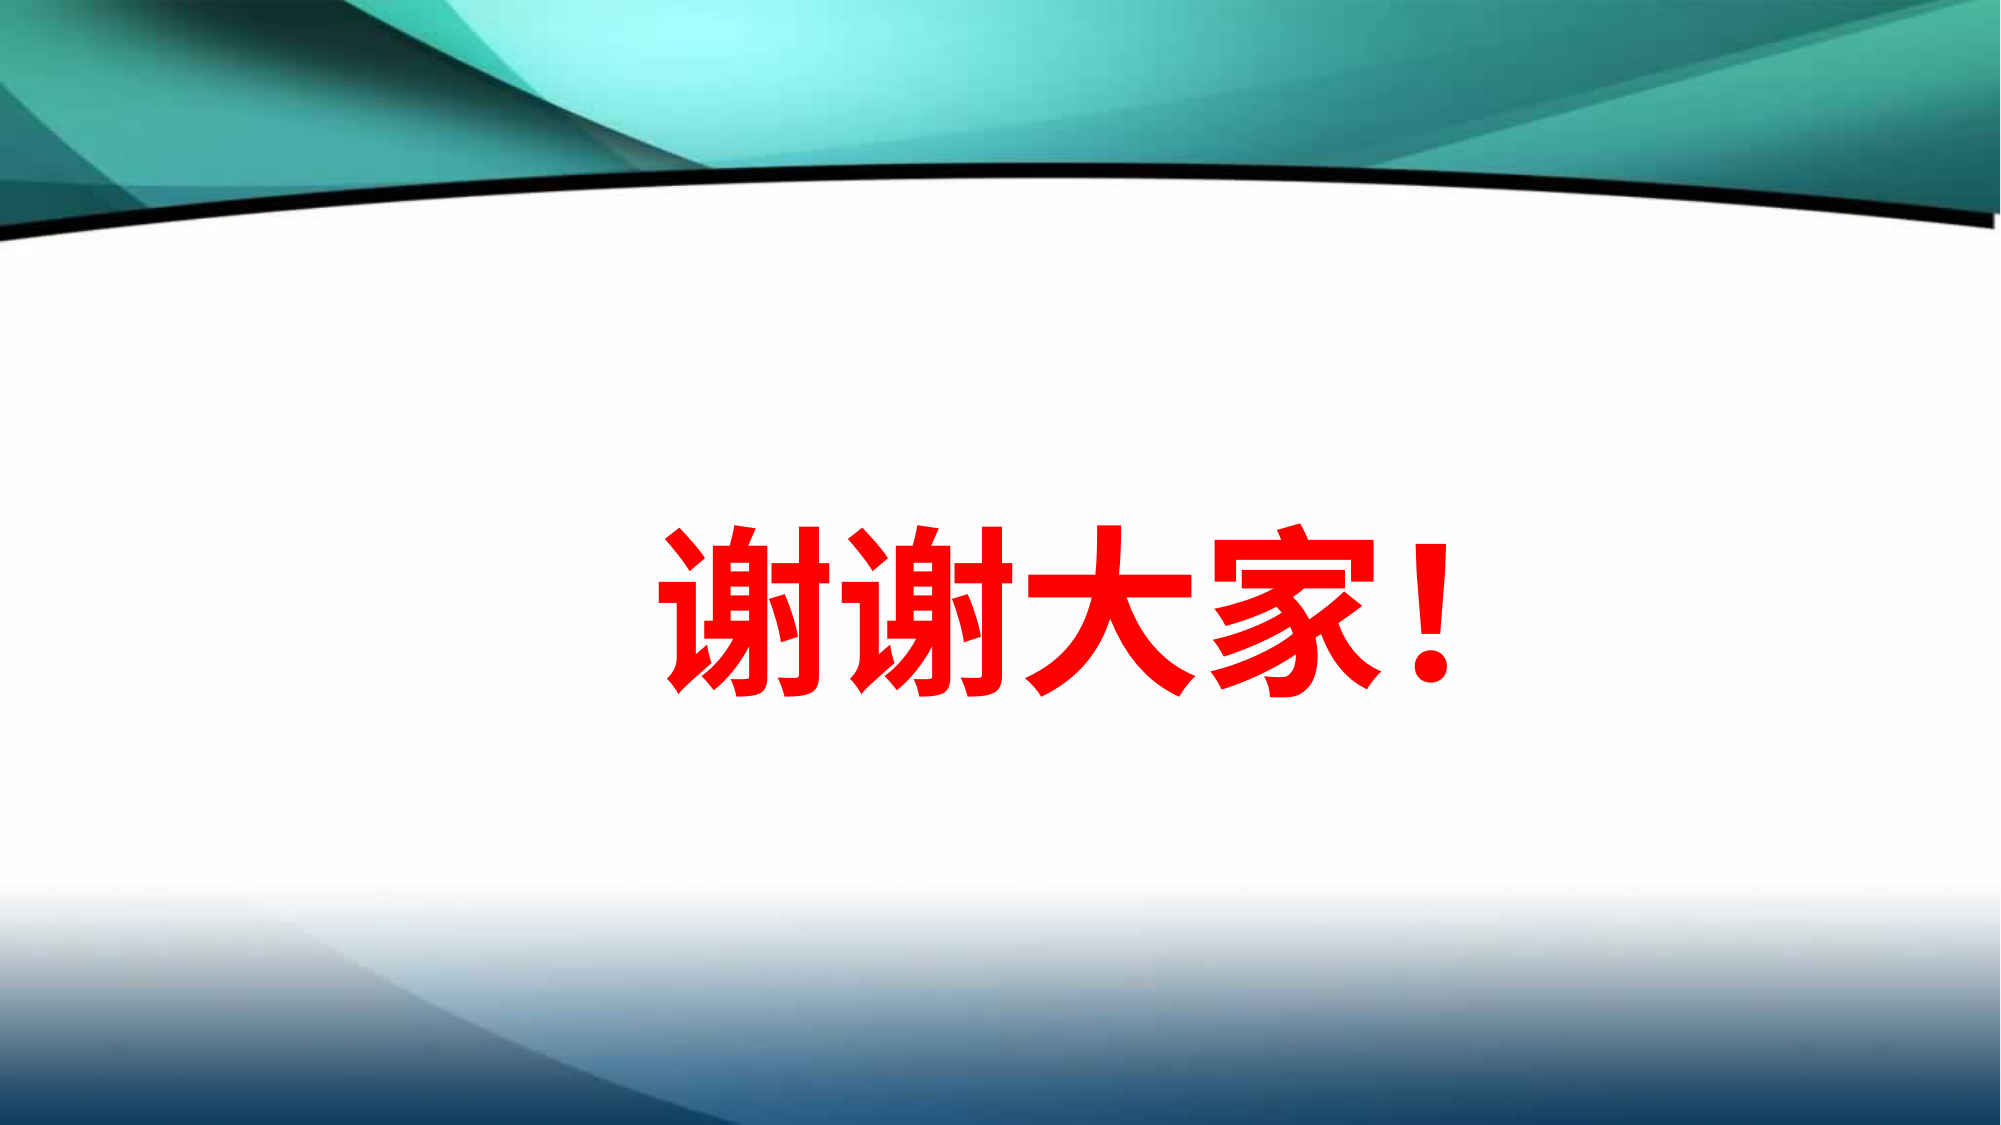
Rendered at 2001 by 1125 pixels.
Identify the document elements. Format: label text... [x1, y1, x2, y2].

picture [0, 0, 2001, 1125]
title 谢谢大家！ [637, 540, 1599, 677]
